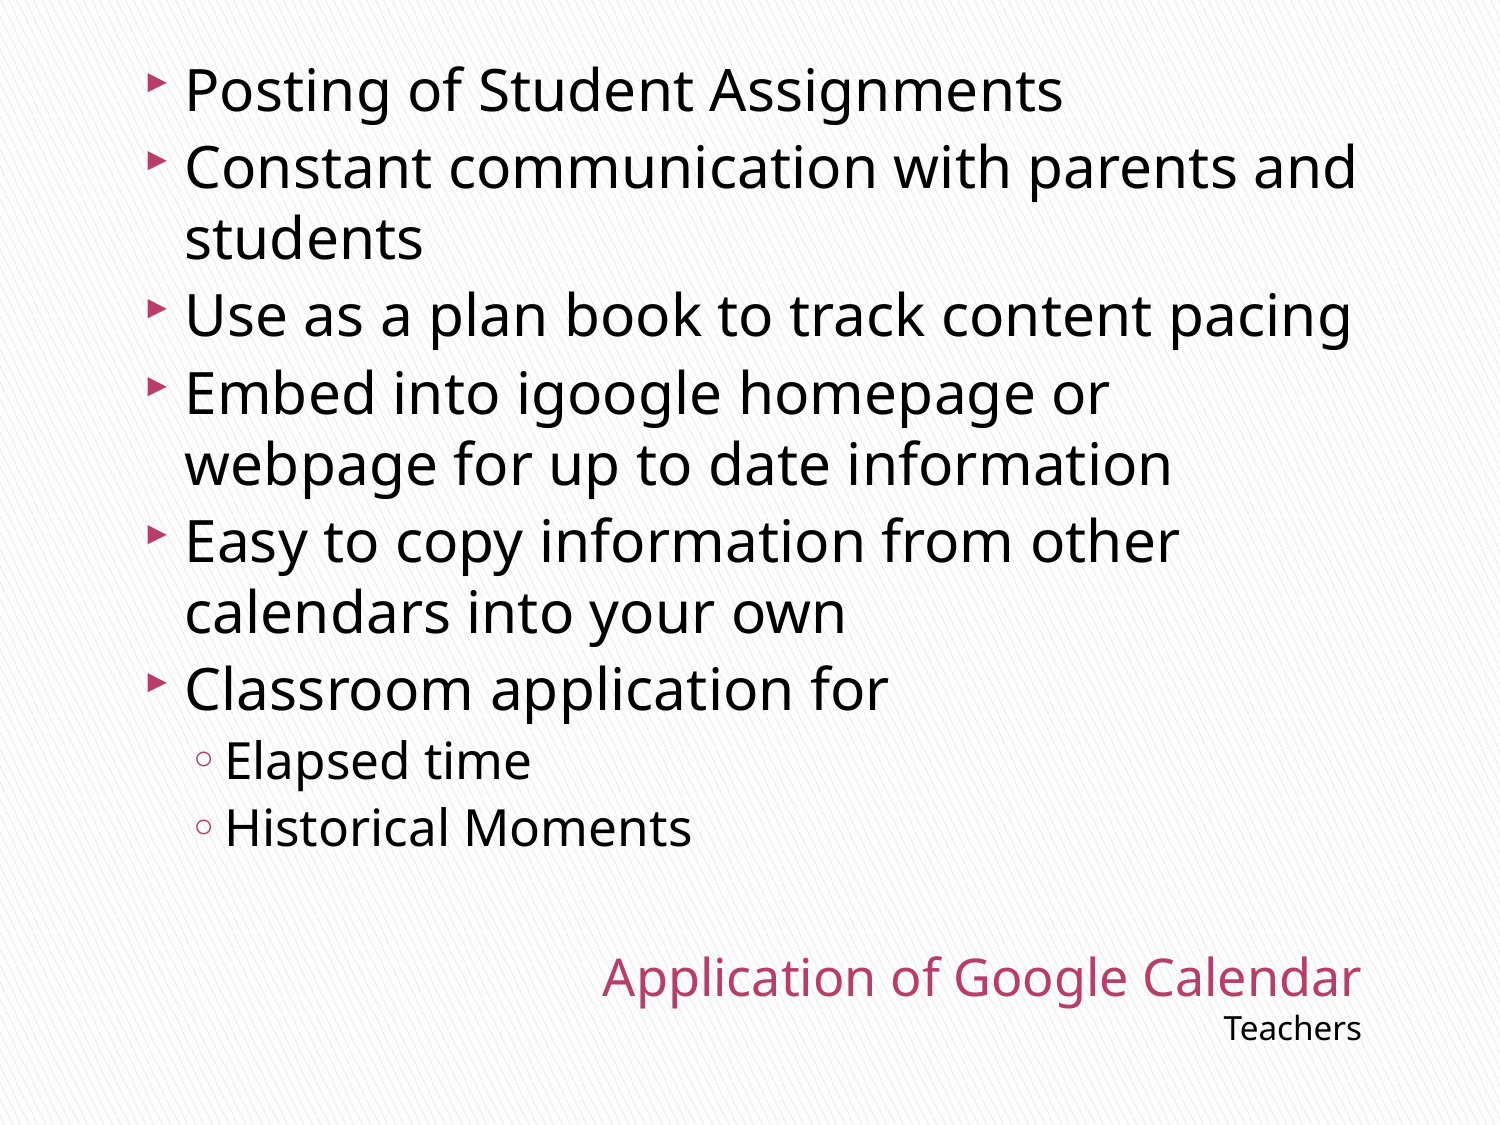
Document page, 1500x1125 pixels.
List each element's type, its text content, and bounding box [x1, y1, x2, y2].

list Posting of Student Assignments Constant communication with parents and students Use as a plan book to track content pacing Embed into igoogle homepage or webpage for up to date information Easy to copy information from other calendars into your own Classroom application for Elapsed time Historical Moments [112, 45, 1377, 925]
list Teachers [725, 999, 1377, 1125]
title Application of Google Calendar [150, 937, 1378, 1013]
